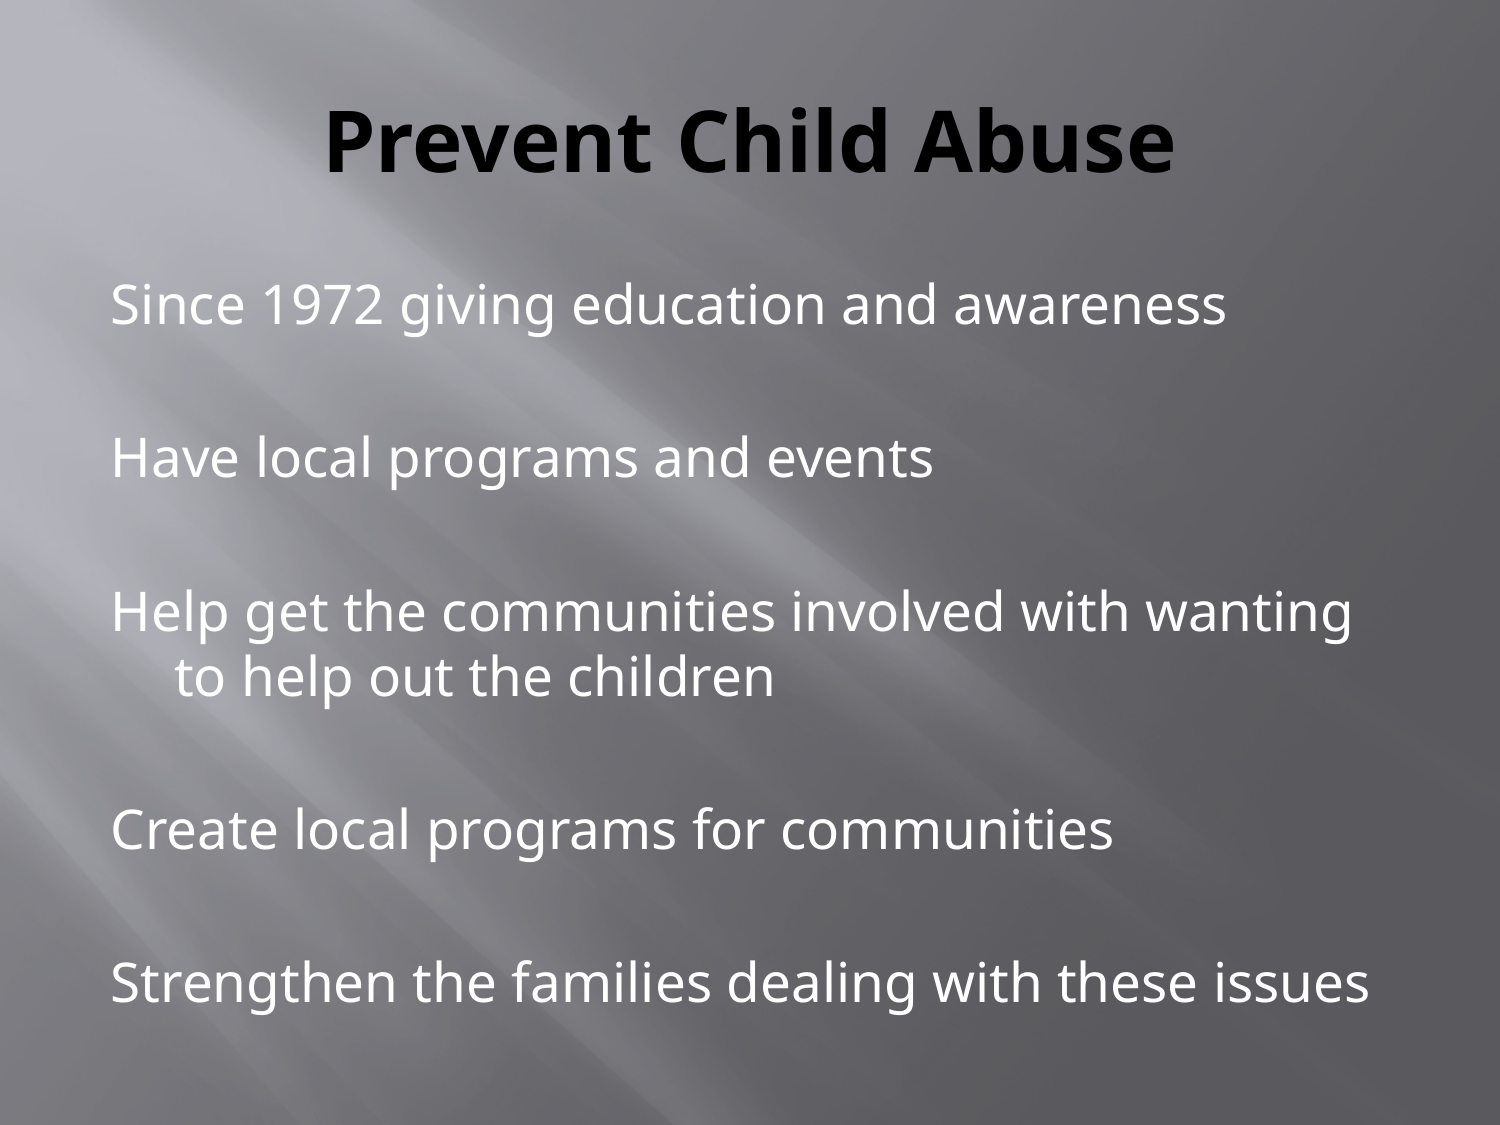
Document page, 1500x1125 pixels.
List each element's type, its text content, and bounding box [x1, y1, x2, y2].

title Prevent Child Abuse [75, 45, 1425, 233]
list Since 1972 giving education and awareness Have local programs and events Help get the communities involved with wanting to help out the children Create local programs for communities Strengthen the families dealing with these issues [75, 262, 1425, 1035]
